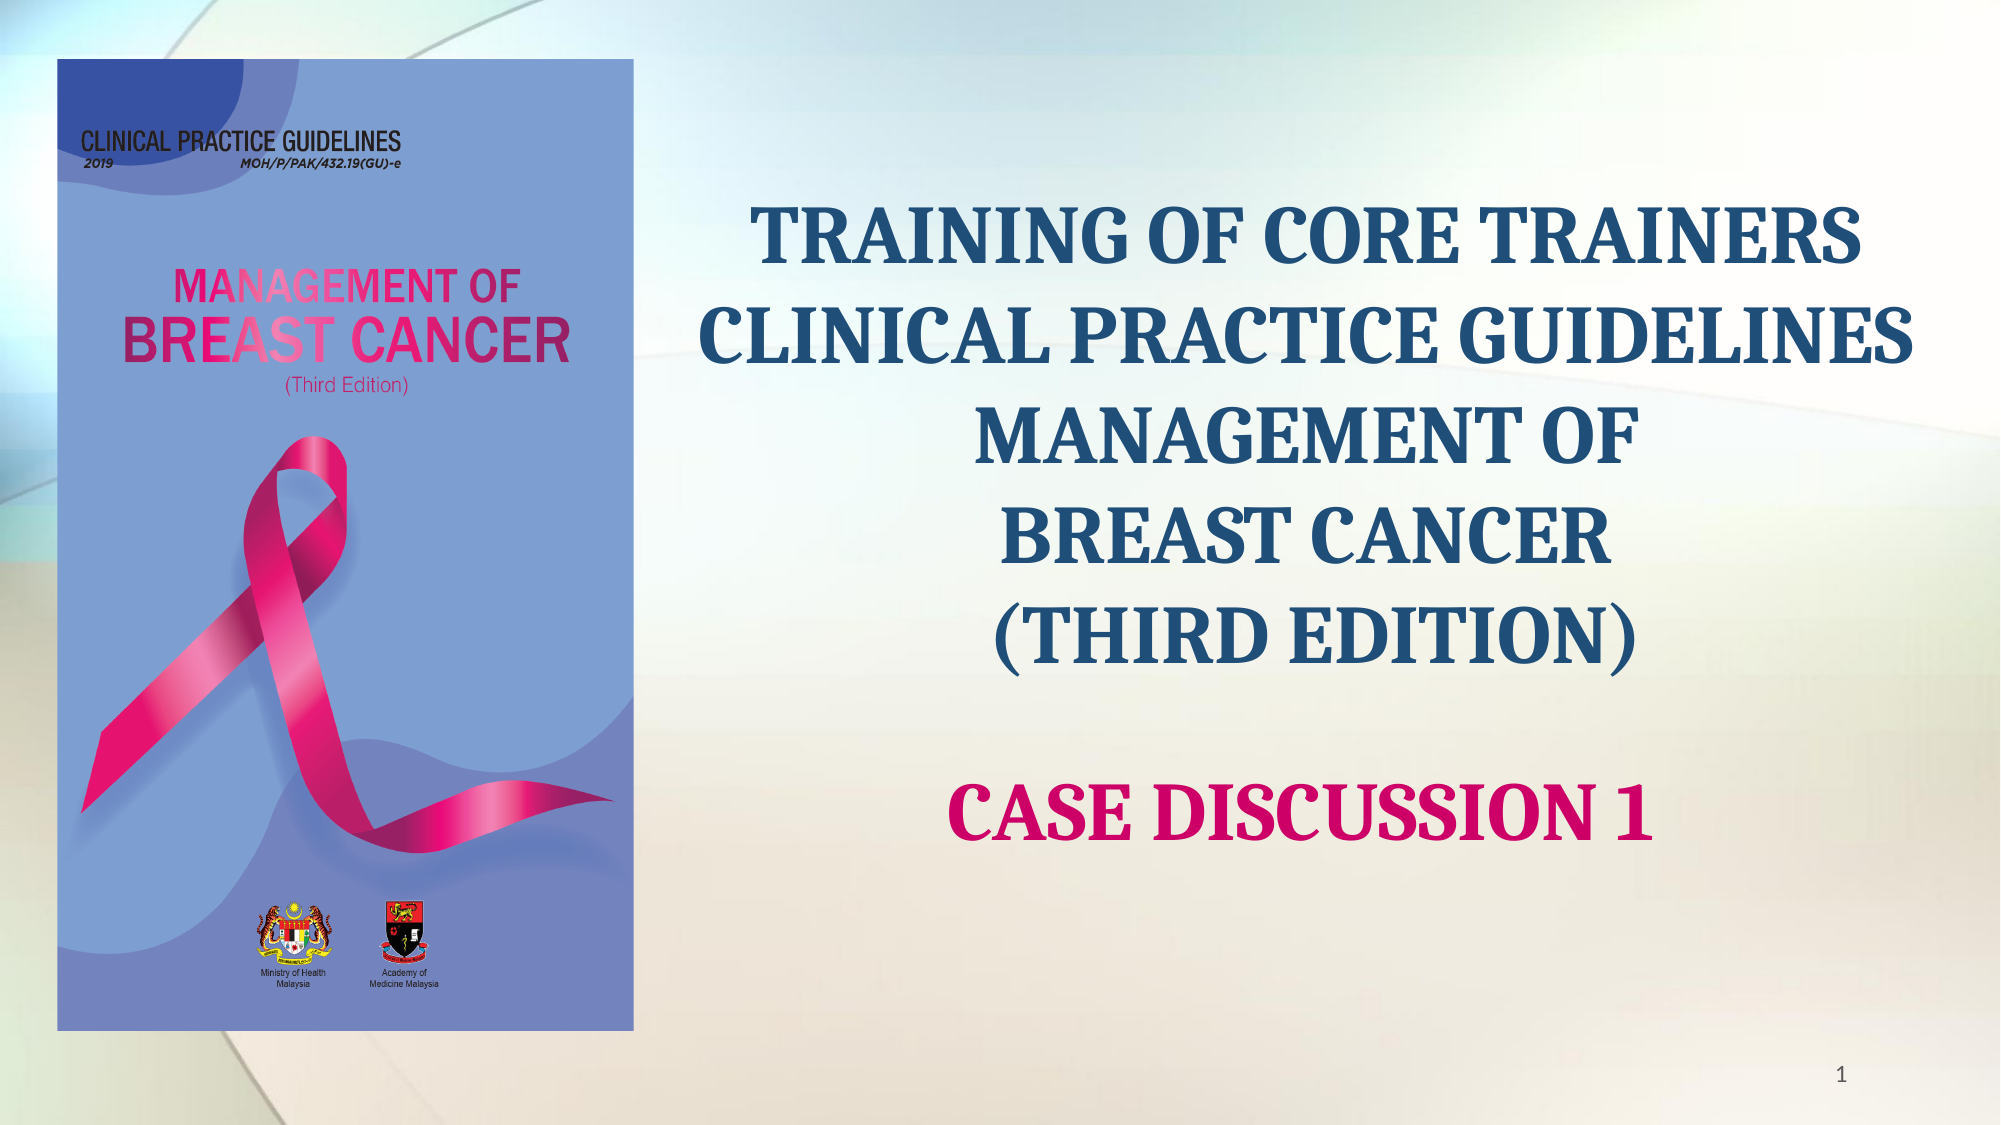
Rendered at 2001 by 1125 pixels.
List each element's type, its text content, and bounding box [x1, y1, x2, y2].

subtitle CASE DISCUSSION 1 [643, 760, 1960, 1033]
picture [0, 0, 2001, 1125]
slide_number 1 [1325, 1042, 1863, 1103]
title TRAINING OF CORE TRAINERS CLINICAL PRACTICE GUIDELINES MANAGEMENT OF BREAST CANCER (THIRD EDITION) [657, 135, 1974, 726]
